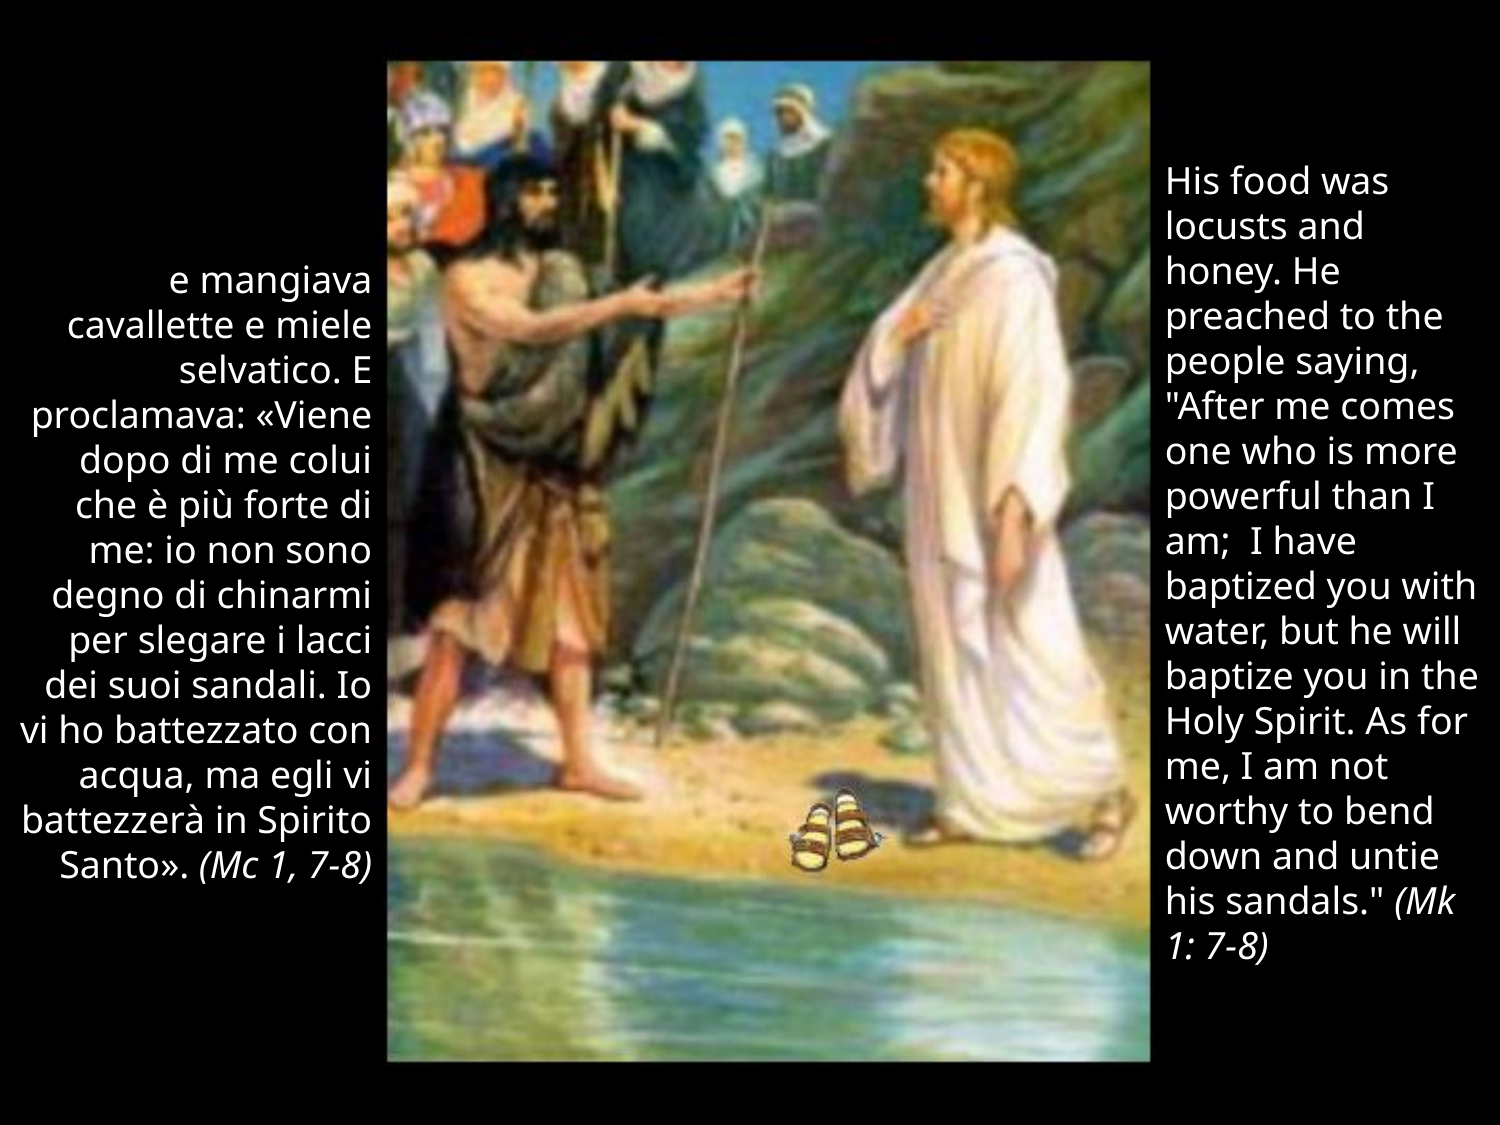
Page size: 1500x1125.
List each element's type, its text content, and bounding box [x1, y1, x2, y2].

text_box His food was locusts and honey. He preached to the people saying, "After me comes one who is more powerful than I am; I have baptized you with water, but he will baptize you in the Holy Spirit. As for me, I am not worthy to bend down and untie his sandals." (Mk 1: 7-8) [1149, 149, 1500, 975]
picture [0, 0, 1500, 1125]
title e mangiava cavallette e miele selvatico. E proclamava: «Viene dopo di me colui che è più forte di me: io non sono degno di chinarmi per slegare i lacci dei suoi sandali. Io vi ho battezzato con acqua, ma egli vi battezzerà in Spirito Santo». (Mc 1, 7-8) [0, 500, 388, 688]
